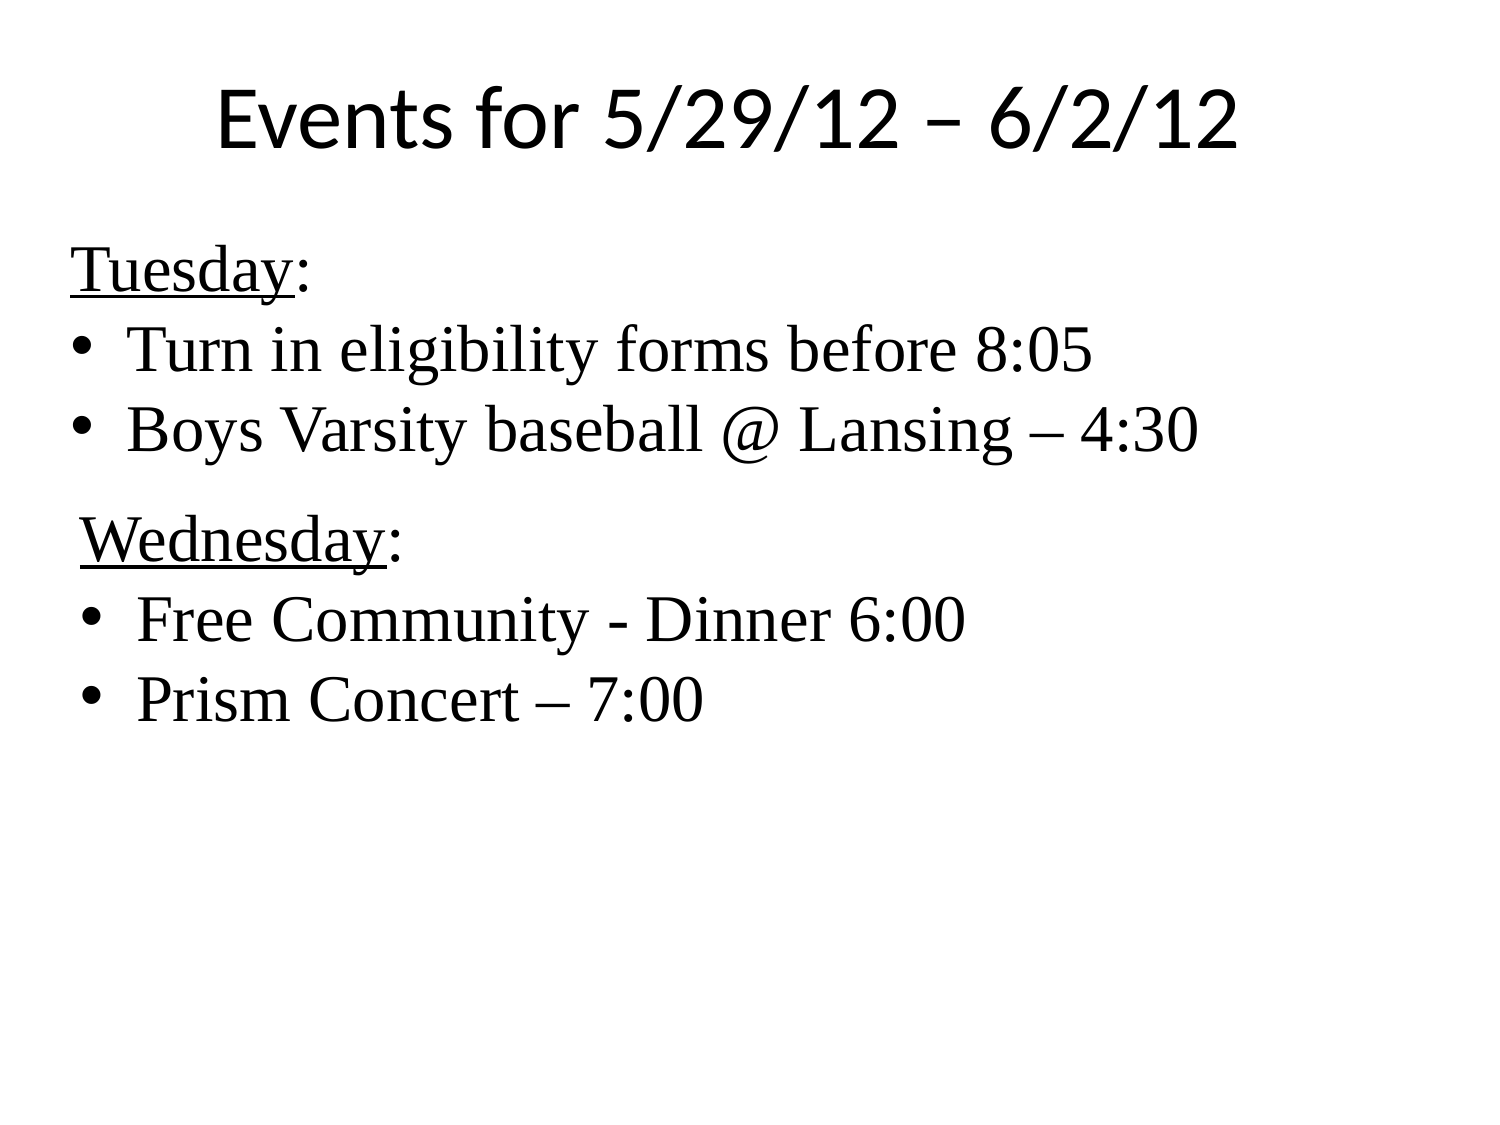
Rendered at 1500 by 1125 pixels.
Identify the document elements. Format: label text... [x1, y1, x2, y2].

text_box Tuesday: Turn in eligibility forms before 8:05 Boys Varsity baseball @ Lansing – 4:30 [55, 217, 1217, 522]
title Events for 5/29/12 – 6/2/12 [72, 50, 1385, 175]
text_box Wednesday: Free Community - Dinner 6:00 Prism Concert – 7:00 [65, 522, 984, 793]
